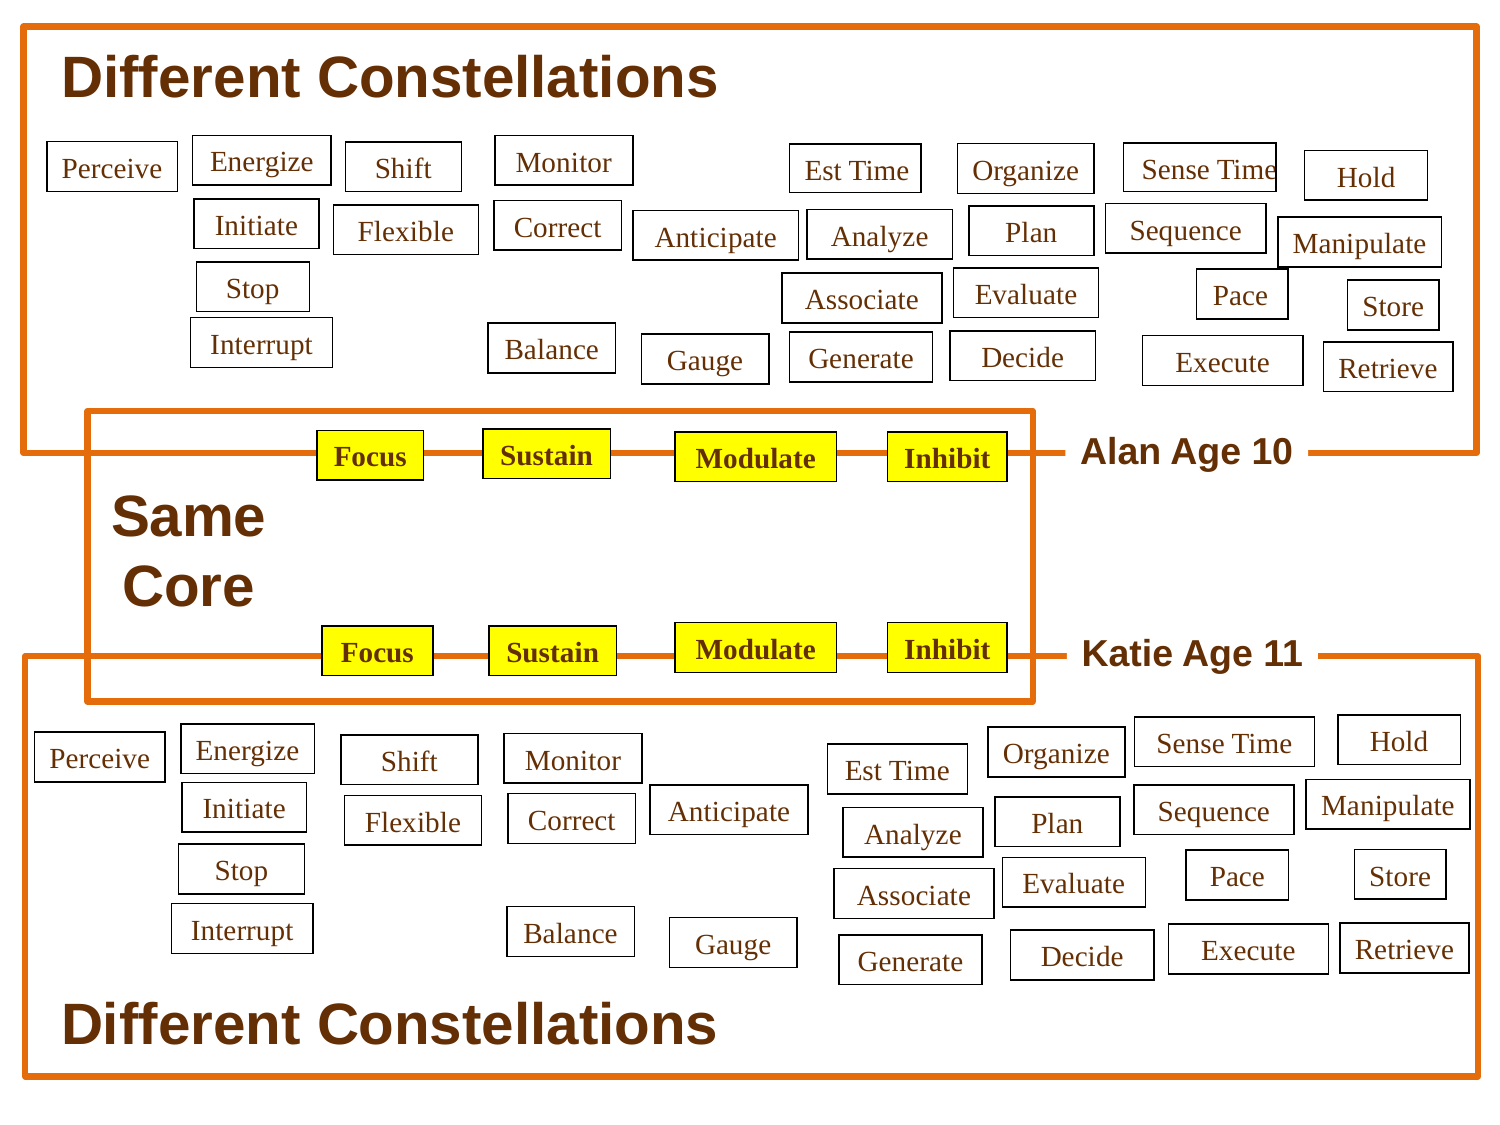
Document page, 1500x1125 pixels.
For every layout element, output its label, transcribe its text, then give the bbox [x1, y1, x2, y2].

text_box Different Constellations [46, 978, 774, 1064]
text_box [1196, 268, 1289, 320]
text_box Gauge [641, 334, 769, 384]
text_box Correct [508, 793, 636, 844]
text_box Energize [180, 723, 315, 774]
text_box Sequence [1133, 784, 1294, 835]
text_box Perceive [46, 141, 178, 192]
text_box Gauge [669, 917, 798, 968]
text_box Balance [506, 906, 635, 957]
text_box Plan [968, 205, 1094, 256]
text_box Shift [345, 141, 462, 192]
text_box Anticipate [633, 210, 799, 261]
text_box Analyze [807, 209, 953, 260]
text_box Flexible [344, 795, 482, 846]
text_box Decide [950, 330, 1096, 381]
text_box Flexible [333, 204, 479, 255]
text_box [85, 409, 1035, 704]
text_box Store [1347, 280, 1440, 330]
text_box Stop [178, 844, 305, 894]
text_box Est Time [827, 744, 968, 794]
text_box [789, 143, 926, 195]
text_box Stop [196, 261, 310, 312]
text_box Evaluate [953, 267, 1099, 318]
text_box Sequence [1105, 203, 1266, 254]
text_box Interrupt [190, 317, 333, 368]
text_box Execute [1142, 335, 1303, 386]
text_box [23, 654, 1480, 1079]
text_box Plan [994, 796, 1120, 847]
text_box Generate [839, 934, 983, 985]
text_box Store [1354, 849, 1447, 900]
text_box Retrieve [1340, 923, 1470, 973]
text_box Anticipate [650, 784, 809, 835]
text_box Initiate [193, 198, 319, 249]
text_box Shift [340, 734, 478, 785]
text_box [1123, 142, 1294, 194]
text_box Perceive [34, 732, 166, 782]
text_box Alan Age 10 [1065, 420, 1309, 480]
text_box Pace [1186, 850, 1289, 900]
text_box Different Constellations [46, 32, 774, 117]
text_box Decide [1010, 930, 1154, 980]
text_box Evaluate [1002, 857, 1146, 908]
text_box Balance [488, 323, 616, 373]
text_box Manipulate [1277, 217, 1442, 267]
text_box Organize [988, 727, 1125, 777]
text_box Analyze [842, 807, 983, 858]
text_box Hold [1337, 715, 1461, 765]
text_box Hold [1304, 150, 1428, 201]
text_box Execute [1168, 924, 1329, 974]
text_box Energize [192, 135, 331, 186]
text_box Interrupt [171, 903, 314, 954]
text_box [22, 24, 1479, 455]
text_box Organize [957, 143, 1095, 194]
text_box Sense Time [1134, 716, 1315, 767]
text_box Katie Age 11 [1066, 621, 1318, 682]
text_box Monitor [504, 733, 642, 784]
text_box Correct [493, 200, 622, 251]
text_box Initiate [181, 782, 307, 833]
text_box Retrieve [1323, 341, 1453, 392]
text_box Manipulate [1306, 779, 1470, 830]
text_box Associate [834, 868, 994, 919]
text_box Monitor [495, 135, 633, 186]
text_box Generate [789, 332, 933, 382]
text_box Associate [781, 273, 942, 323]
